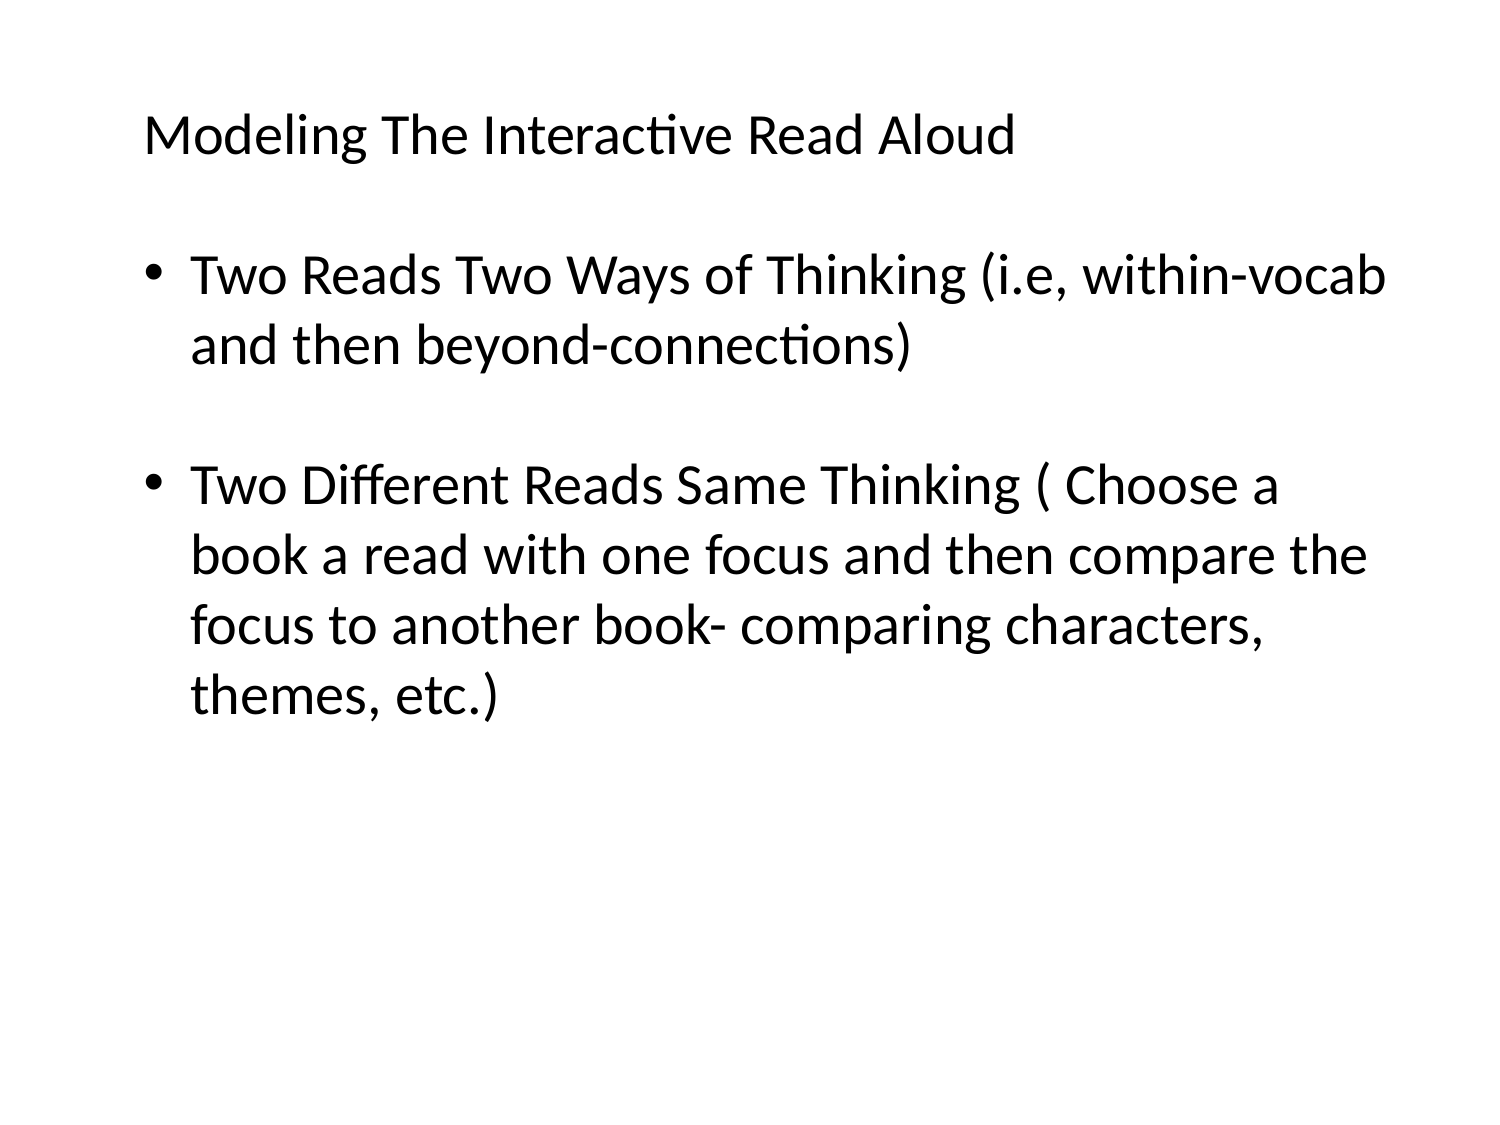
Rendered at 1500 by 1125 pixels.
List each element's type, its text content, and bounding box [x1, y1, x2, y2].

text_box Modeling The Interactive Read Aloud Two Reads Two Ways of Thinking (i.e, within-vocab and then beyond-connections) Two Different Reads Same Thinking ( Choose a book a read with one focus and then compare the focus to another book- comparing characters, themes, etc.) [128, 88, 1407, 734]
